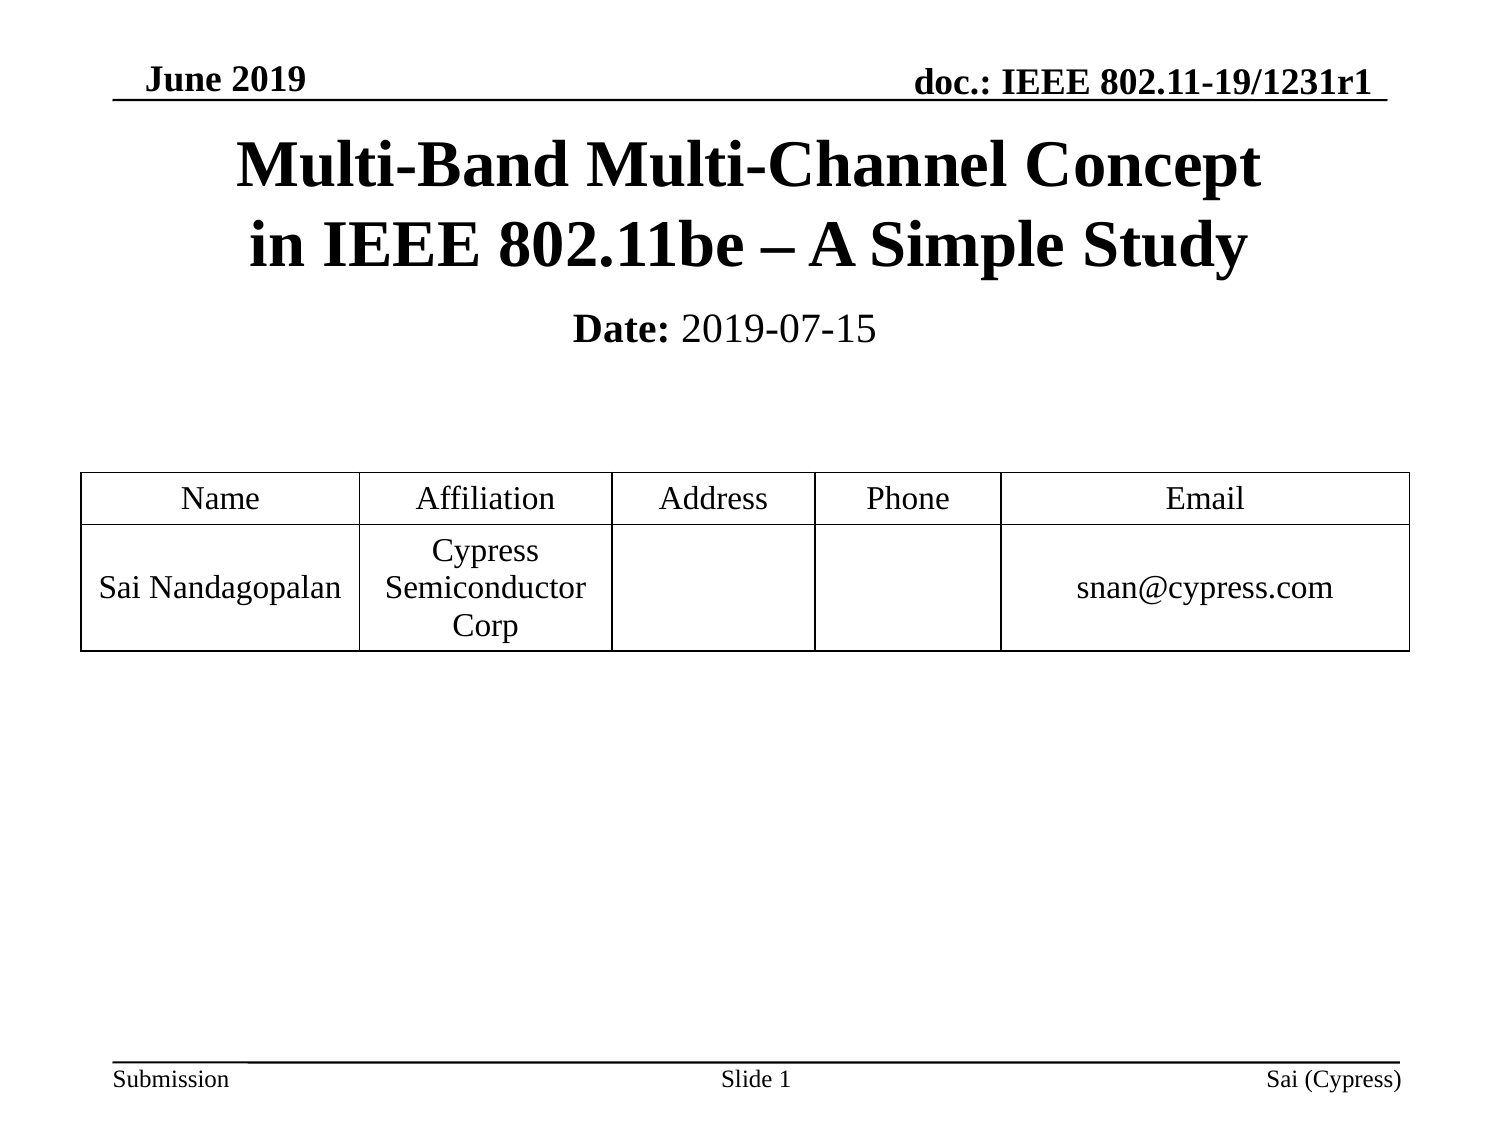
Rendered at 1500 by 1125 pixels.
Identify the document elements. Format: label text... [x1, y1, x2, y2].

table_cell Sai Nandagopalan [82, 525, 359, 650]
table_header Email [1002, 473, 1409, 524]
table_cell snan@cypress.com [1002, 525, 1409, 650]
table_cell [816, 525, 1000, 650]
table_cell Cypress Semiconductor Corp [360, 525, 611, 650]
table_header Affiliation [360, 473, 611, 524]
title Multi-Band Multi-Channel Concept in IEEE 802.11be – A Simple Study [112, 112, 1388, 288]
text_box Date: 2019-07-15 [87, 293, 1363, 357]
slide_number Slide 1 [712, 1061, 801, 1093]
table_header Phone [816, 473, 1000, 524]
table_header Address [613, 473, 814, 524]
table_header Name [82, 473, 359, 524]
footer Sai (Cypress) [949, 1061, 1402, 1093]
table_cell [613, 525, 814, 650]
